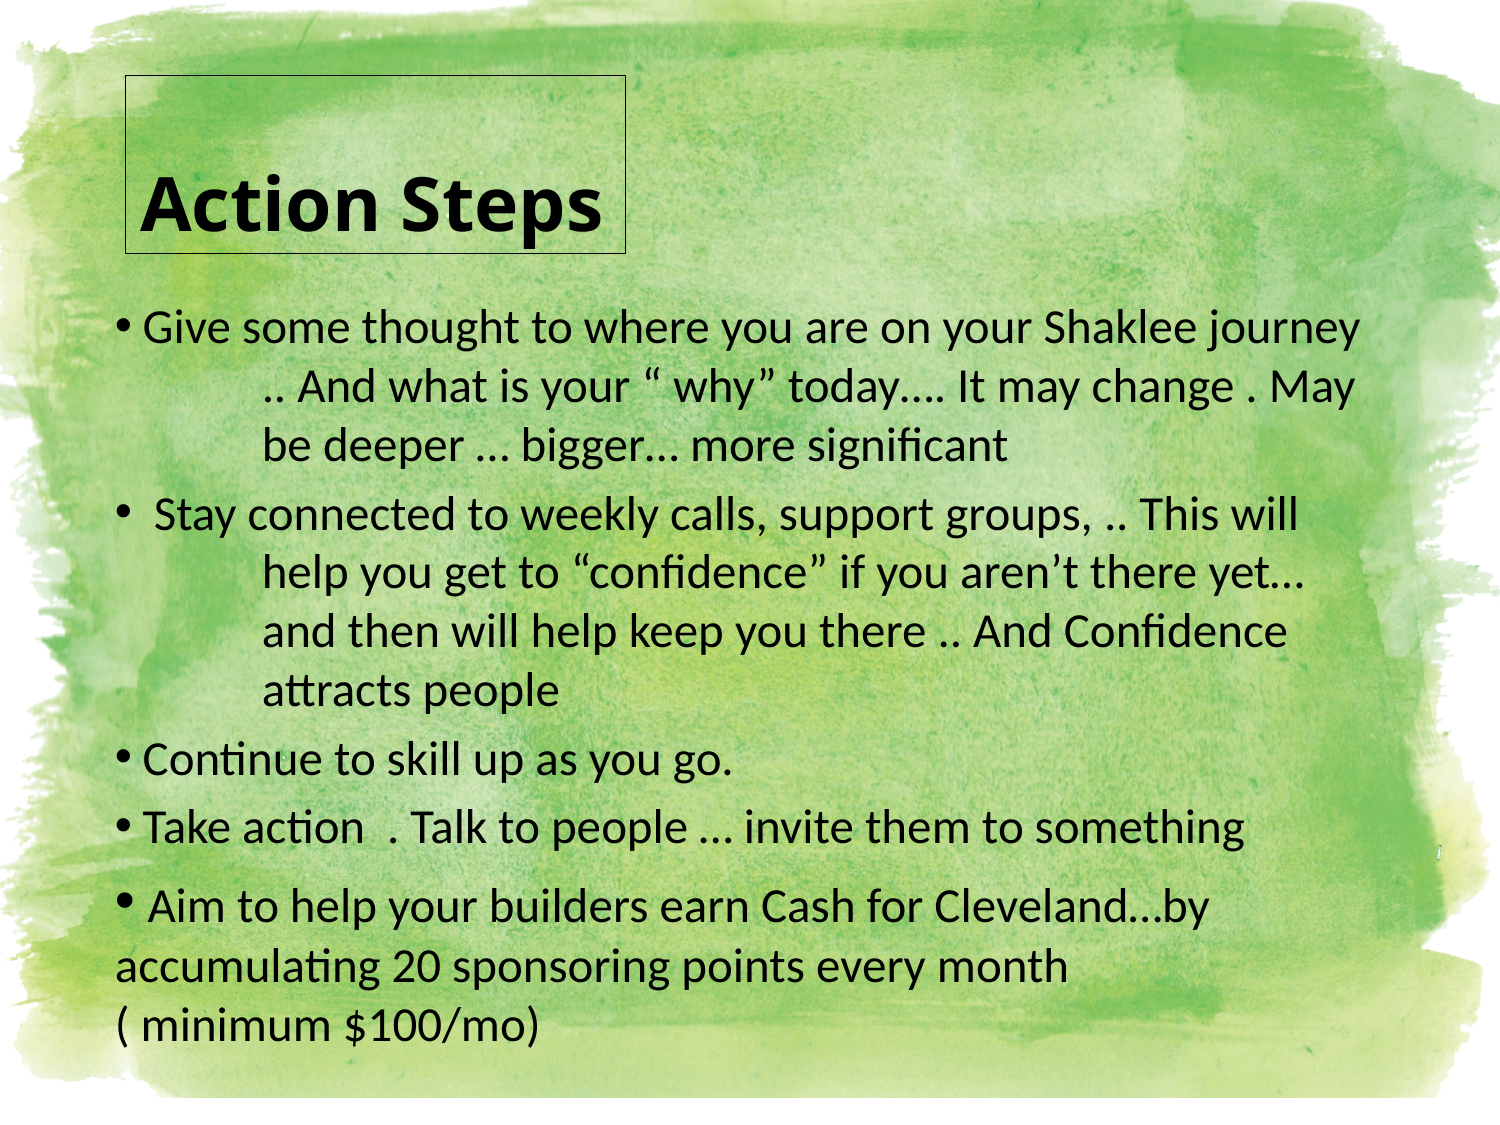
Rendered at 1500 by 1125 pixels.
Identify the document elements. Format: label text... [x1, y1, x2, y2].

title Action Steps [125, 75, 625, 254]
picture [0, 0, 1500, 1098]
subtitle Give some thought to where you are on your Shaklee journey .. And what is your “ why” today…. It may change . May be deeper … bigger… more significant Stay connected to weekly calls, support groups, .. This will help you get to “confidence” if you aren’t there yet… and then will help keep you there .. And Confidence attracts people Continue to skill up as you go. Take action . Talk to people … invite them to something Aim to help your builders earn Cash for Cleveland…by accumulating 20 sponsoring points every month ( minimum $100/mo) [99, 287, 1413, 1063]
